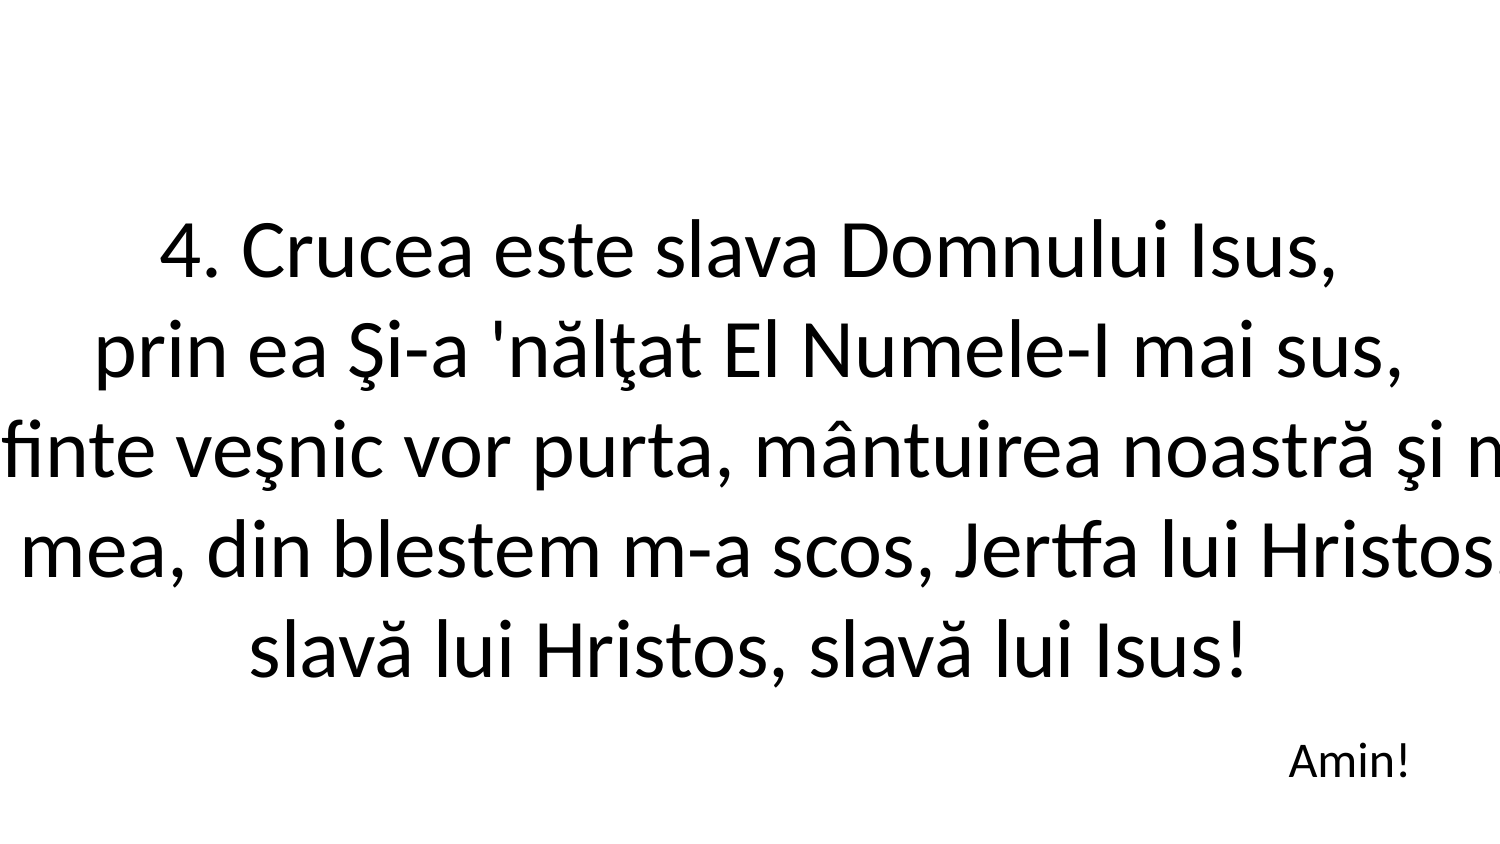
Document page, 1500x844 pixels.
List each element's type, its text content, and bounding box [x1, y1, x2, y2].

text_box Amin! [1273, 674, 1427, 795]
text_box 4. Crucea este slava Domnului Isus, prin ea Şi-a 'nălţat El Numele-I mai sus, rănile Lui sfinte veşnic vor purta, mântuirea noastră şi mărirea Sa! Crucea-i slava Ta, crucea-i pacea mea, din blestem m-a scos, Jertfa lui Hristos, viaţă mi-a adus, crucea lui Isus, slavă lui Hristos, slavă lui Isus! [0, 142, 1500, 702]
